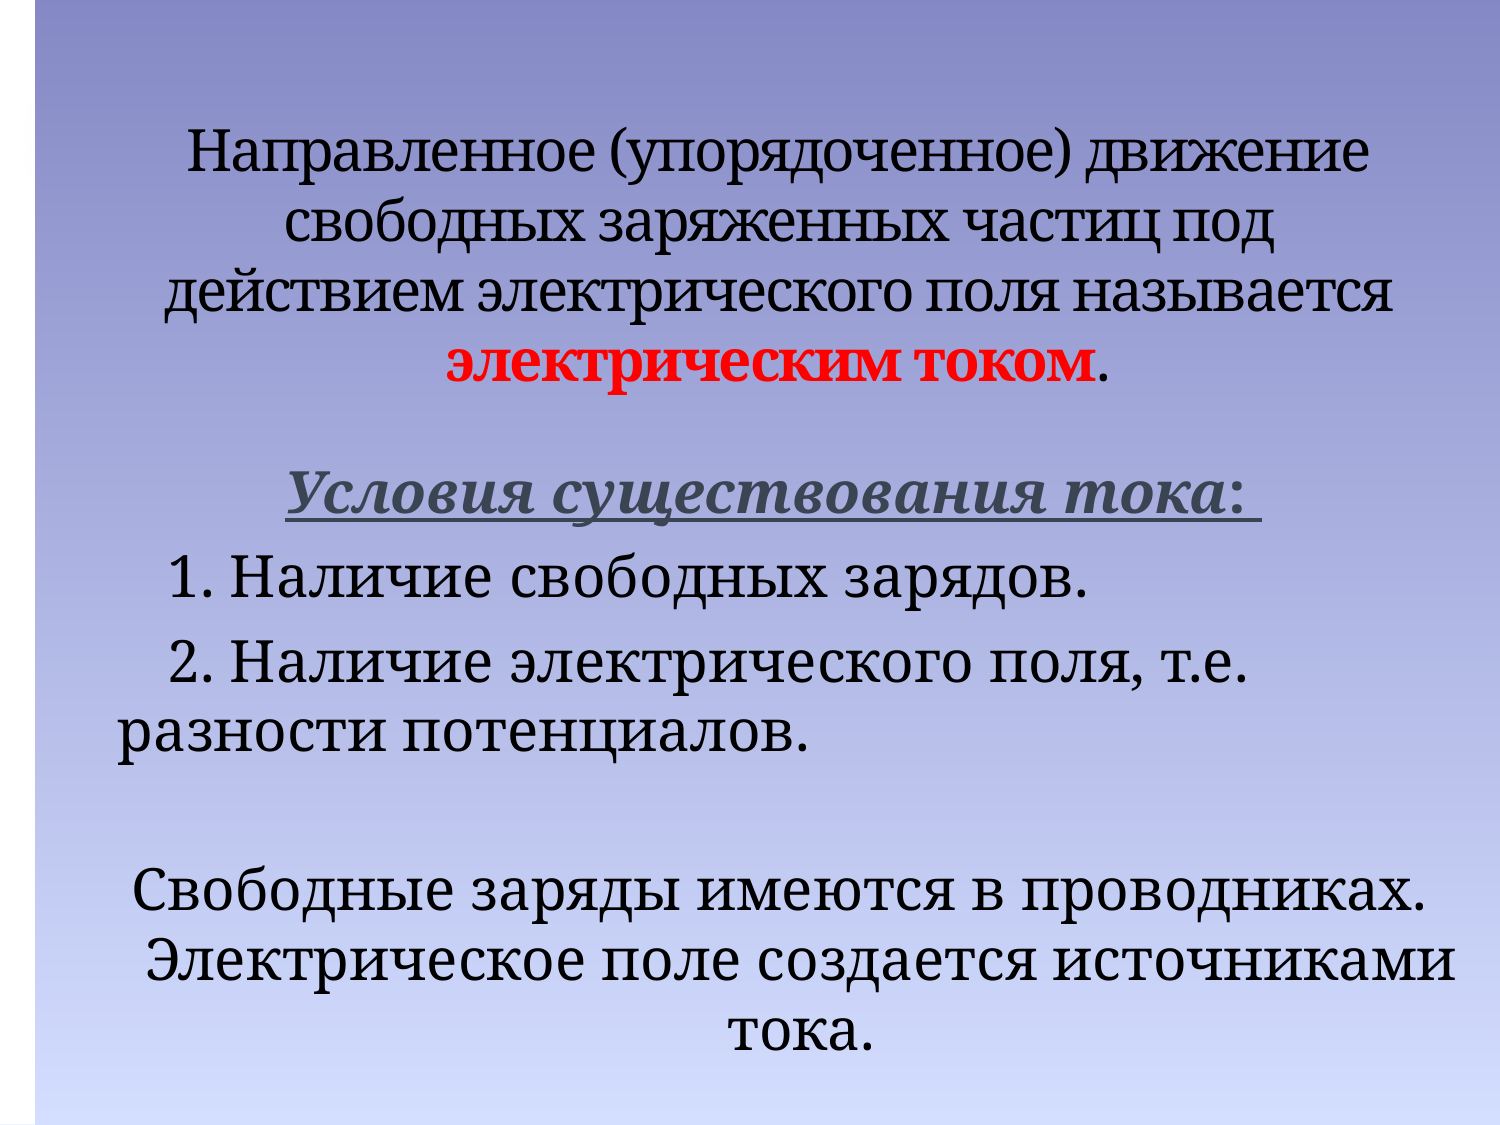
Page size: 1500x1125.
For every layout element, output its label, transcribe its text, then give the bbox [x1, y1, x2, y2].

title Направленное (упорядоченное) движение свободных заряженных частиц под действием электрического поля называется электрическим током. [140, 105, 1416, 387]
list Условия существования тока: 1. Наличие свободных зарядов. 2. Наличие электрического поля, т.е. разности потенциалов. Свободные заряды имеются в проводниках. Электрическое поле создается источниками тока. [35, 0, 1500, 1125]
